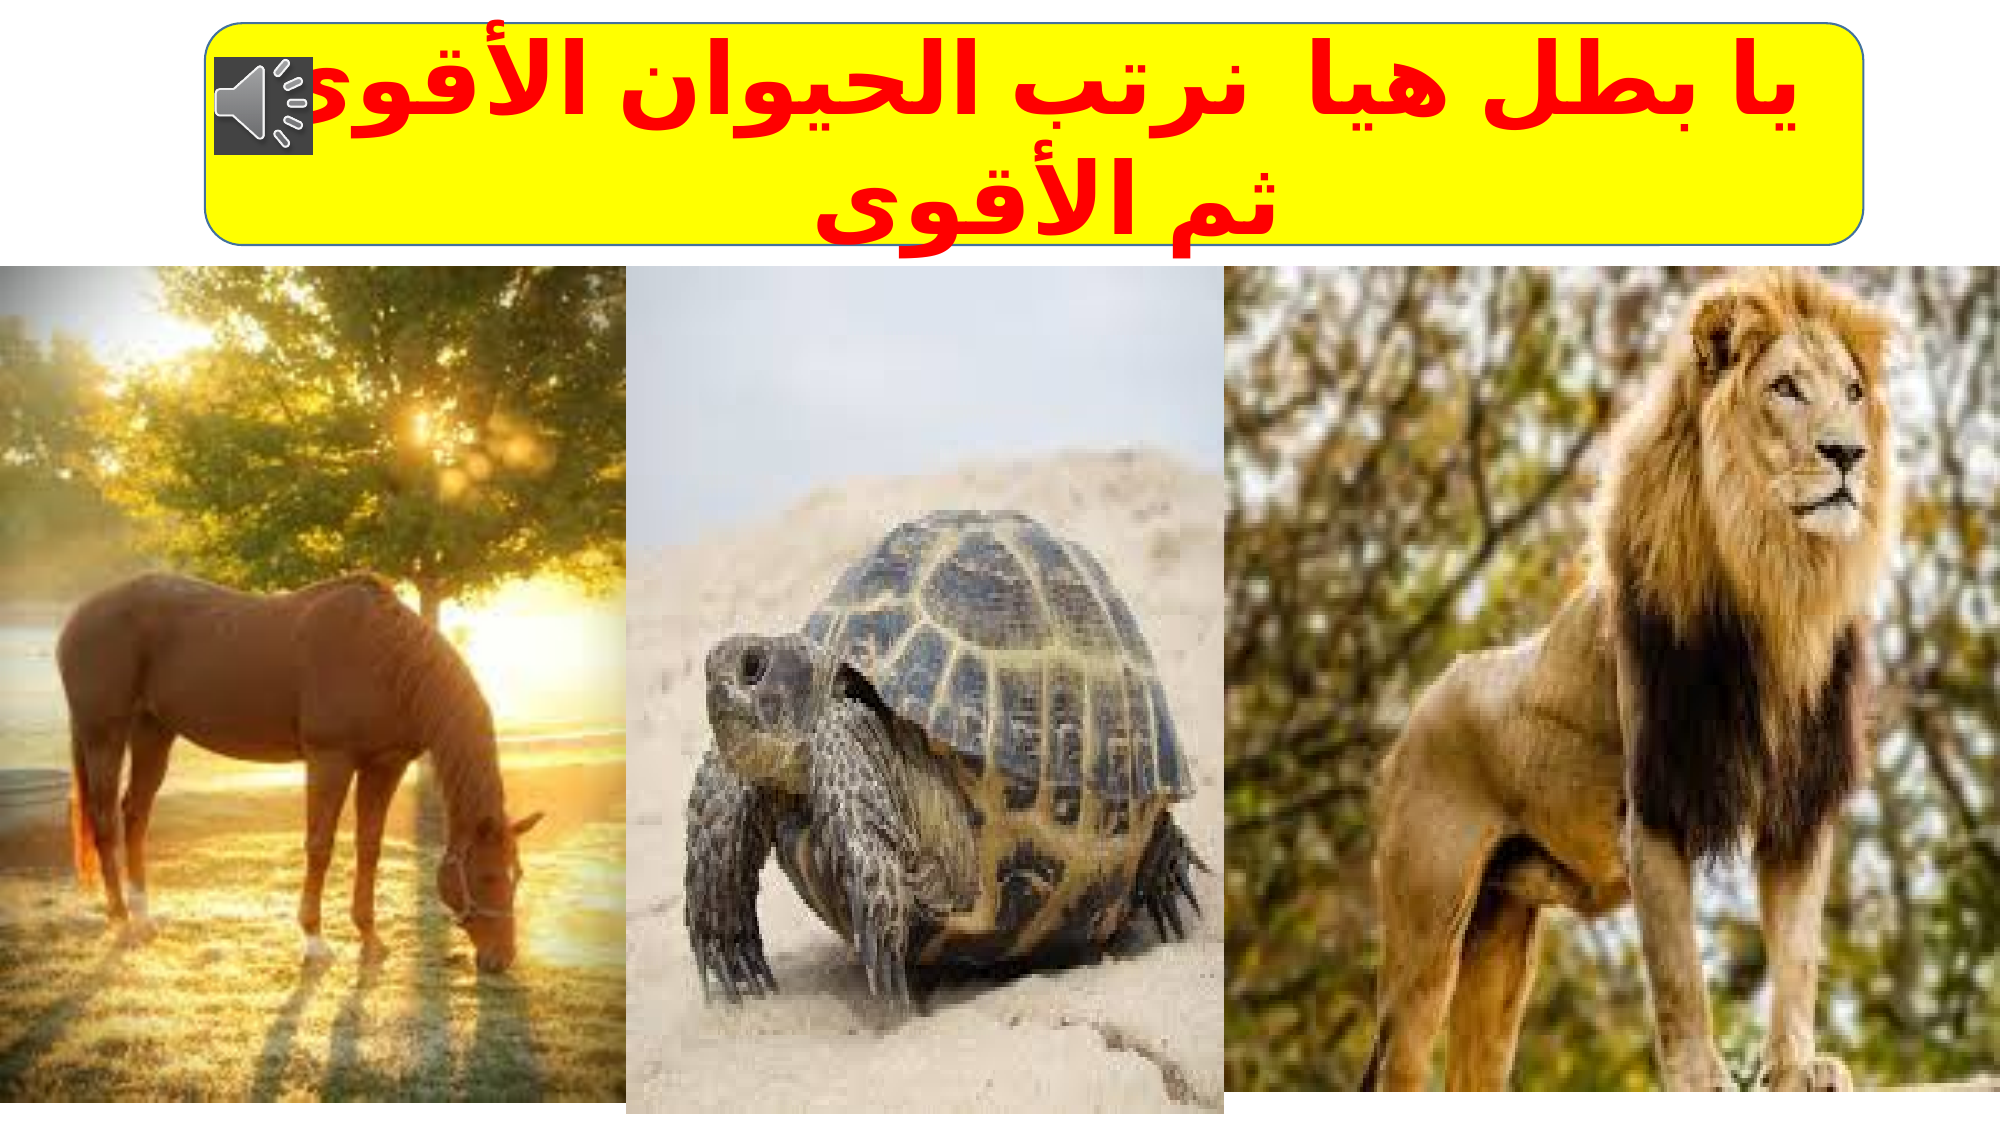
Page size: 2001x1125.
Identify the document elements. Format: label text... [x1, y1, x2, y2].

picture [0, 266, 2000, 1114]
text_box يا بطل هيا نرتب الحيوان الأقوى ثم الأقوى [203, 22, 1865, 247]
picture [213, 56, 314, 157]
